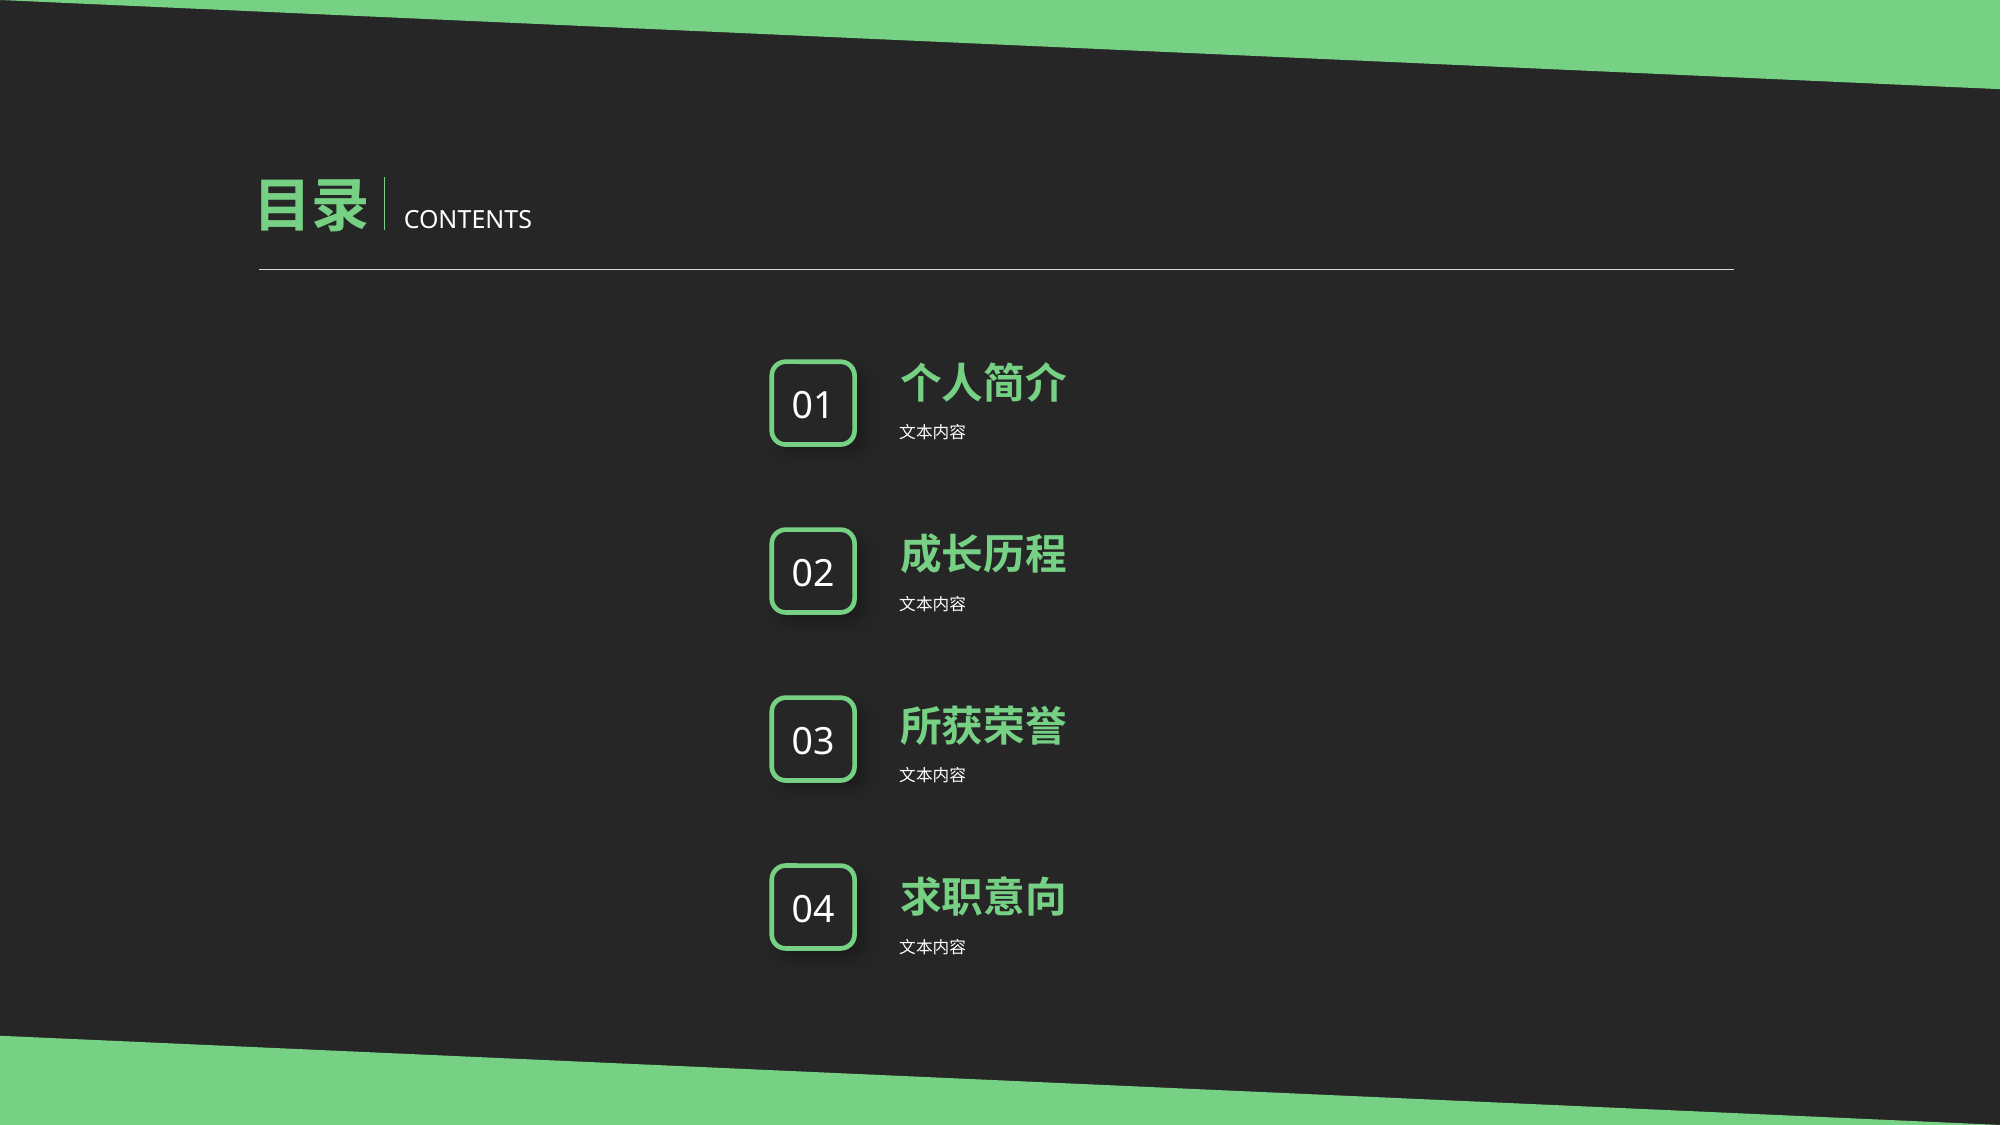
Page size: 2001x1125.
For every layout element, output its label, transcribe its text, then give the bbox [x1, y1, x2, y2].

text_box 03 [770, 696, 856, 782]
text_box [0, 0, 2000, 91]
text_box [237, 160, 552, 246]
text_box 01 [770, 360, 856, 446]
text_box [0, 1034, 2000, 1125]
text_box 02 [770, 528, 856, 614]
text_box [884, 520, 1660, 623]
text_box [884, 349, 1660, 452]
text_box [884, 863, 1660, 966]
text_box 04 [770, 864, 856, 950]
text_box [884, 692, 1660, 795]
